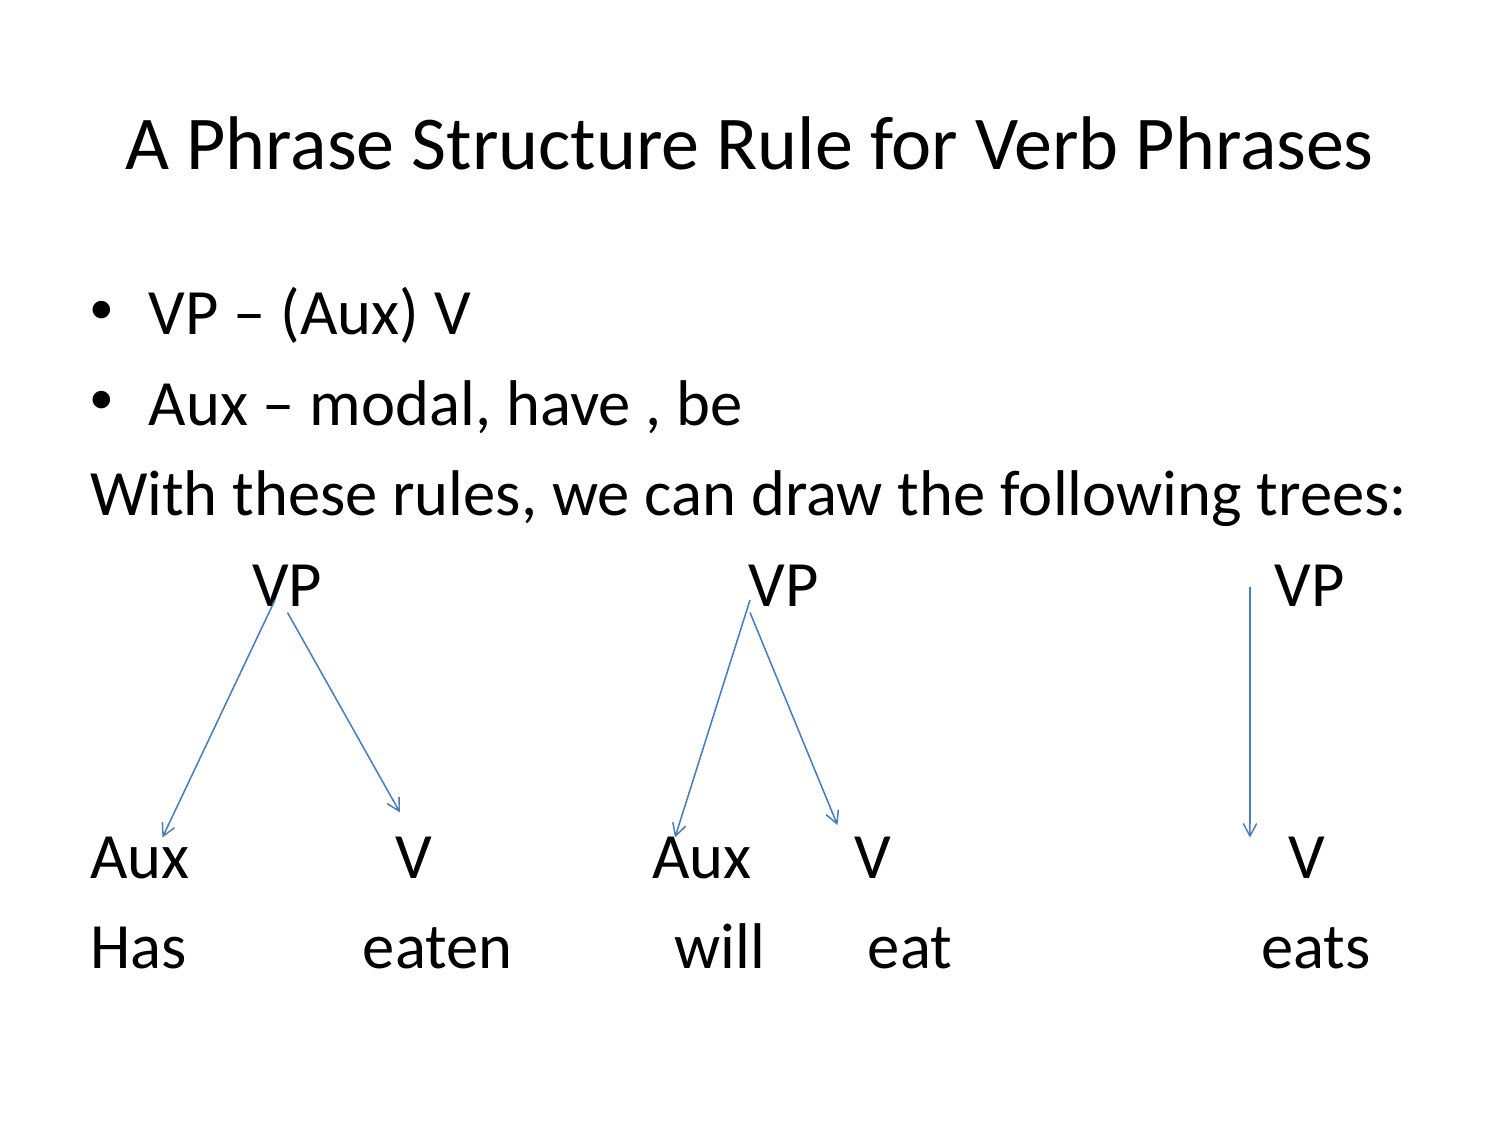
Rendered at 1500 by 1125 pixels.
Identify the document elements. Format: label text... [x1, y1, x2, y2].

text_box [749, 612, 838, 826]
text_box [287, 612, 401, 813]
list VP – (Aux) V Aux – modal, have , be With these rules, we can draw the following trees: VP VP VP Aux V Aux V V Has eaten will eat eats [75, 262, 1425, 1005]
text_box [674, 599, 751, 838]
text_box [162, 599, 276, 838]
title A Phrase Structure Rule for Verb Phrases [75, 45, 1425, 233]
